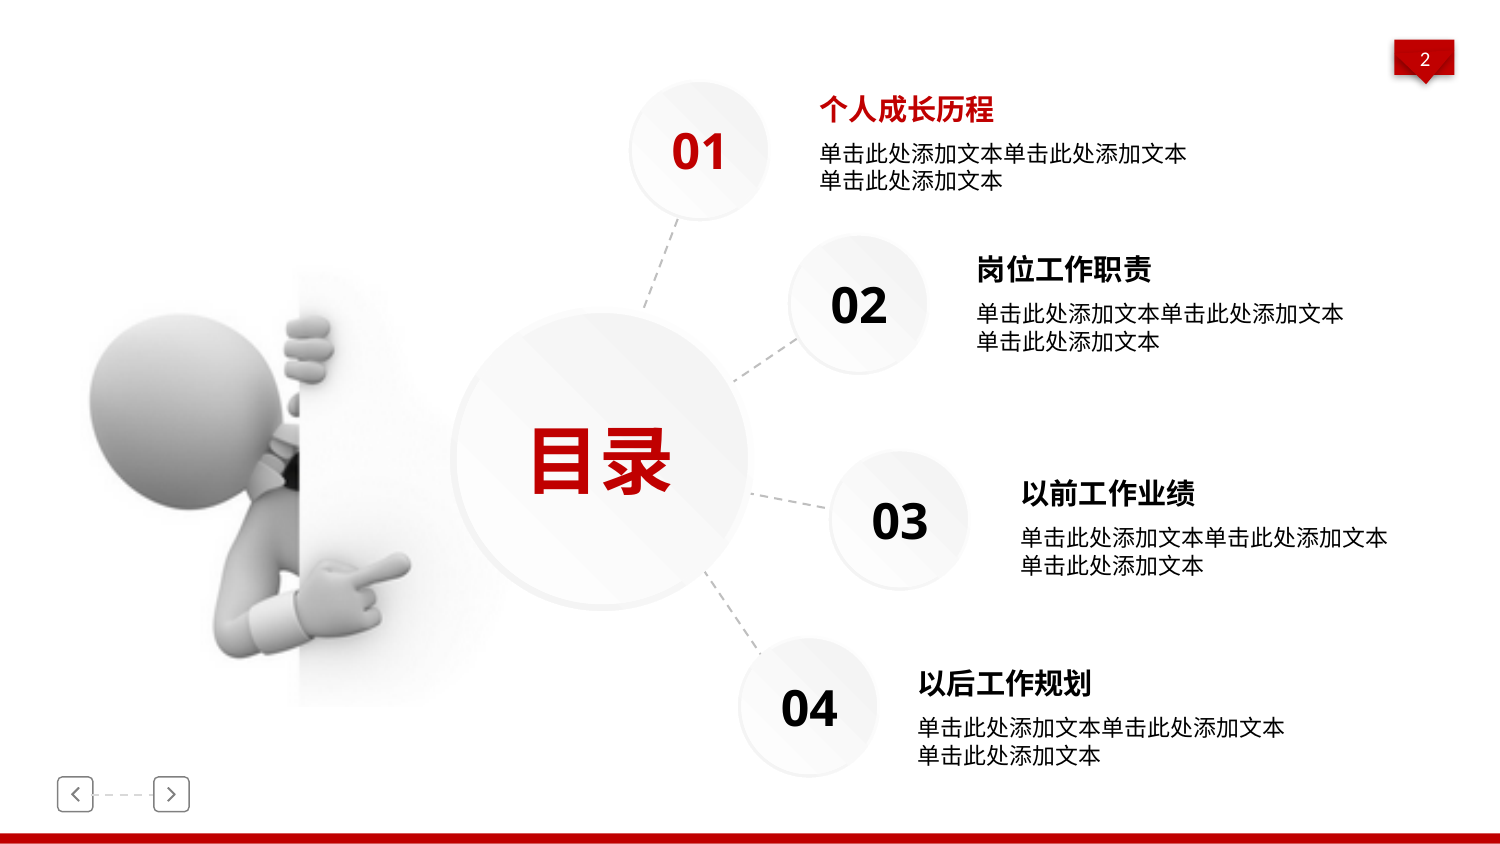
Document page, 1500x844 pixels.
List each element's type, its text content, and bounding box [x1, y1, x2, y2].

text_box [757, 308, 829, 396]
picture [54, 258, 514, 707]
text_box 以后工作规划 单击此处添加文本单击此处添加文本 单击此处添加文本 [903, 658, 1333, 776]
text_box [628, 78, 771, 222]
text_box 岗位工作职责 单击此处添加文本单击此处添加文本 单击此处添加文本 [962, 244, 1392, 362]
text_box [608, 223, 710, 305]
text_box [449, 306, 755, 612]
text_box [737, 635, 881, 778]
text_box 以前工作业绩 单击此处添加文本单击此处添加文本 单击此处添加文本 [1006, 468, 1436, 586]
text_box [828, 448, 972, 591]
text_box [676, 561, 778, 649]
text_box 个人成长历程 单击此处添加文本单击此处添加文本 单击此处添加文本 [805, 83, 1235, 202]
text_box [759, 456, 823, 545]
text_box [787, 232, 931, 375]
